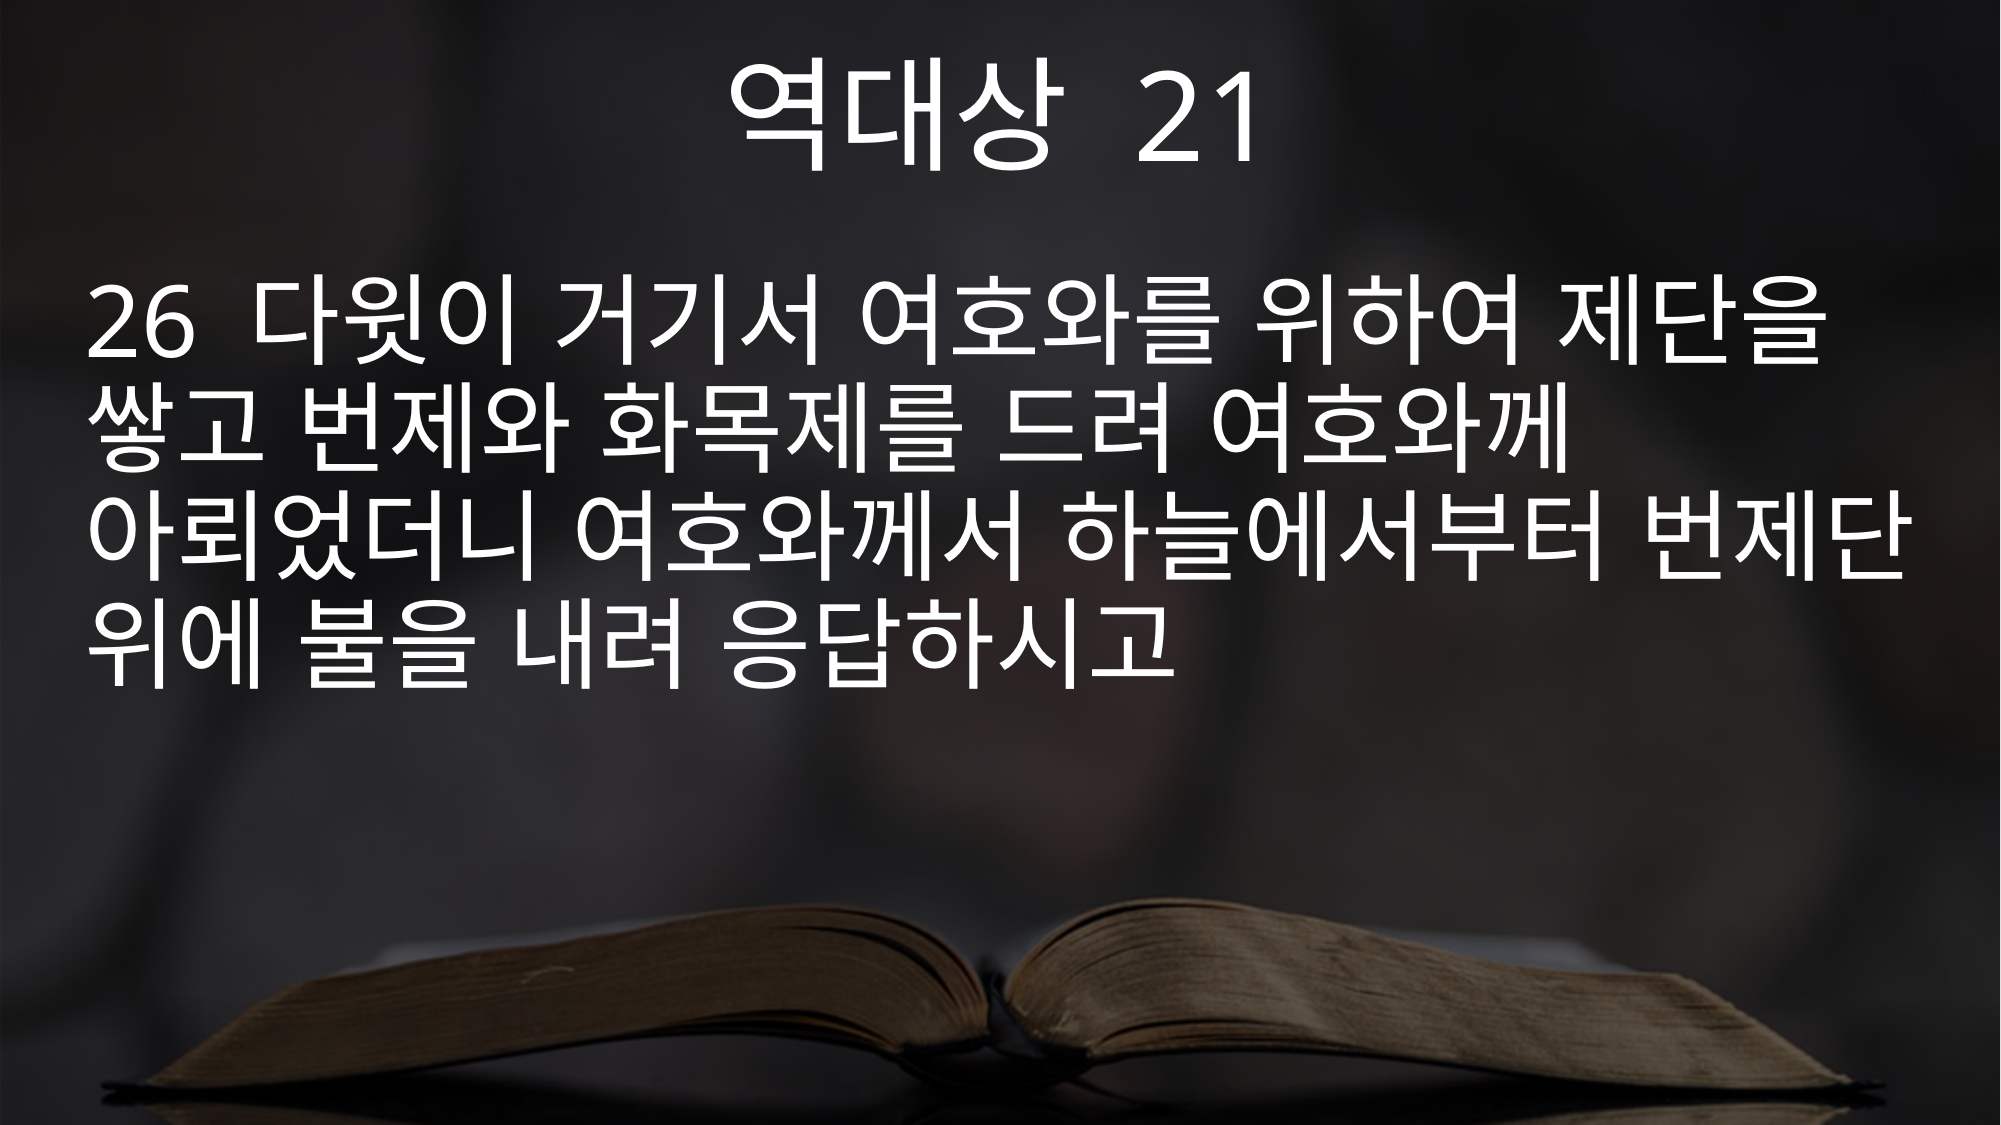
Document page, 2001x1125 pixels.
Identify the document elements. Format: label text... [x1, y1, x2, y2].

footer 역대상 21 [0, 32, 2000, 192]
list 26 다윗이 거기서 여호와를 위하여 제단을 쌓고 번제와 화목제를 드려 여호와께 아뢰었더니 여호와께서 하늘에서부터 번제단 위에 불을 내려 응답하시고 [69, 263, 1953, 423]
picture [0, 0, 2001, 1125]
